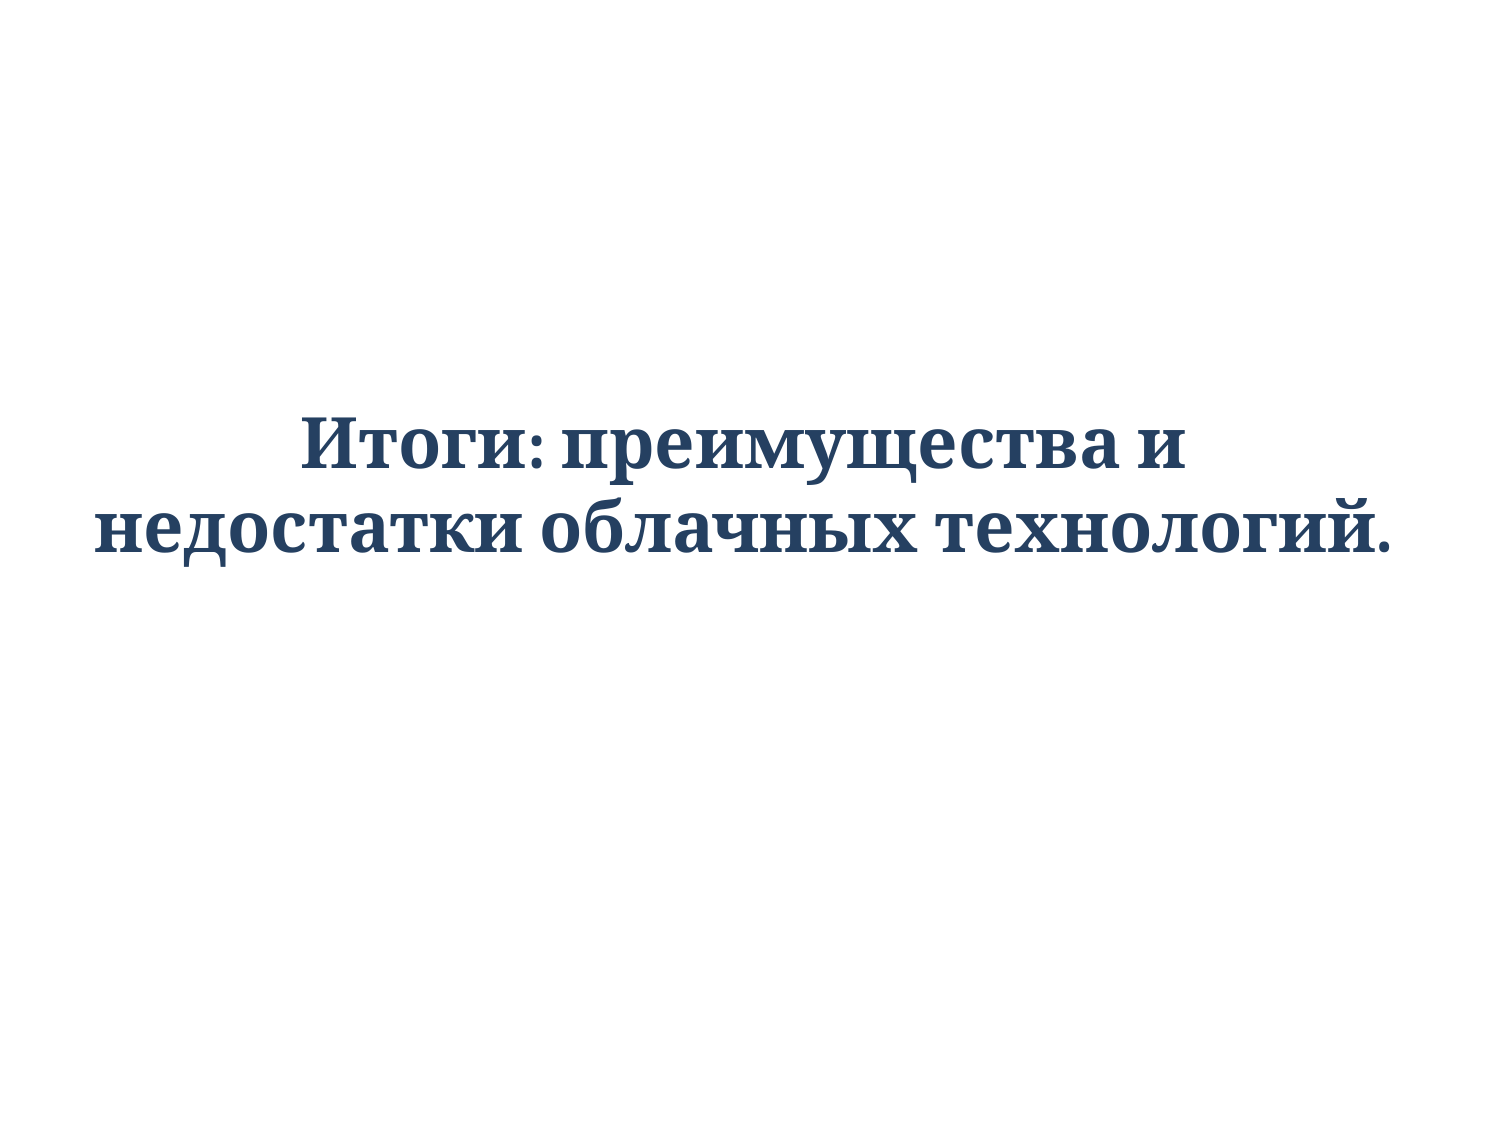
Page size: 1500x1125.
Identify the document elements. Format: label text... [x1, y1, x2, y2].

title Итоги: преимущества и недостатки облачных технологий. [76, 361, 1411, 603]
